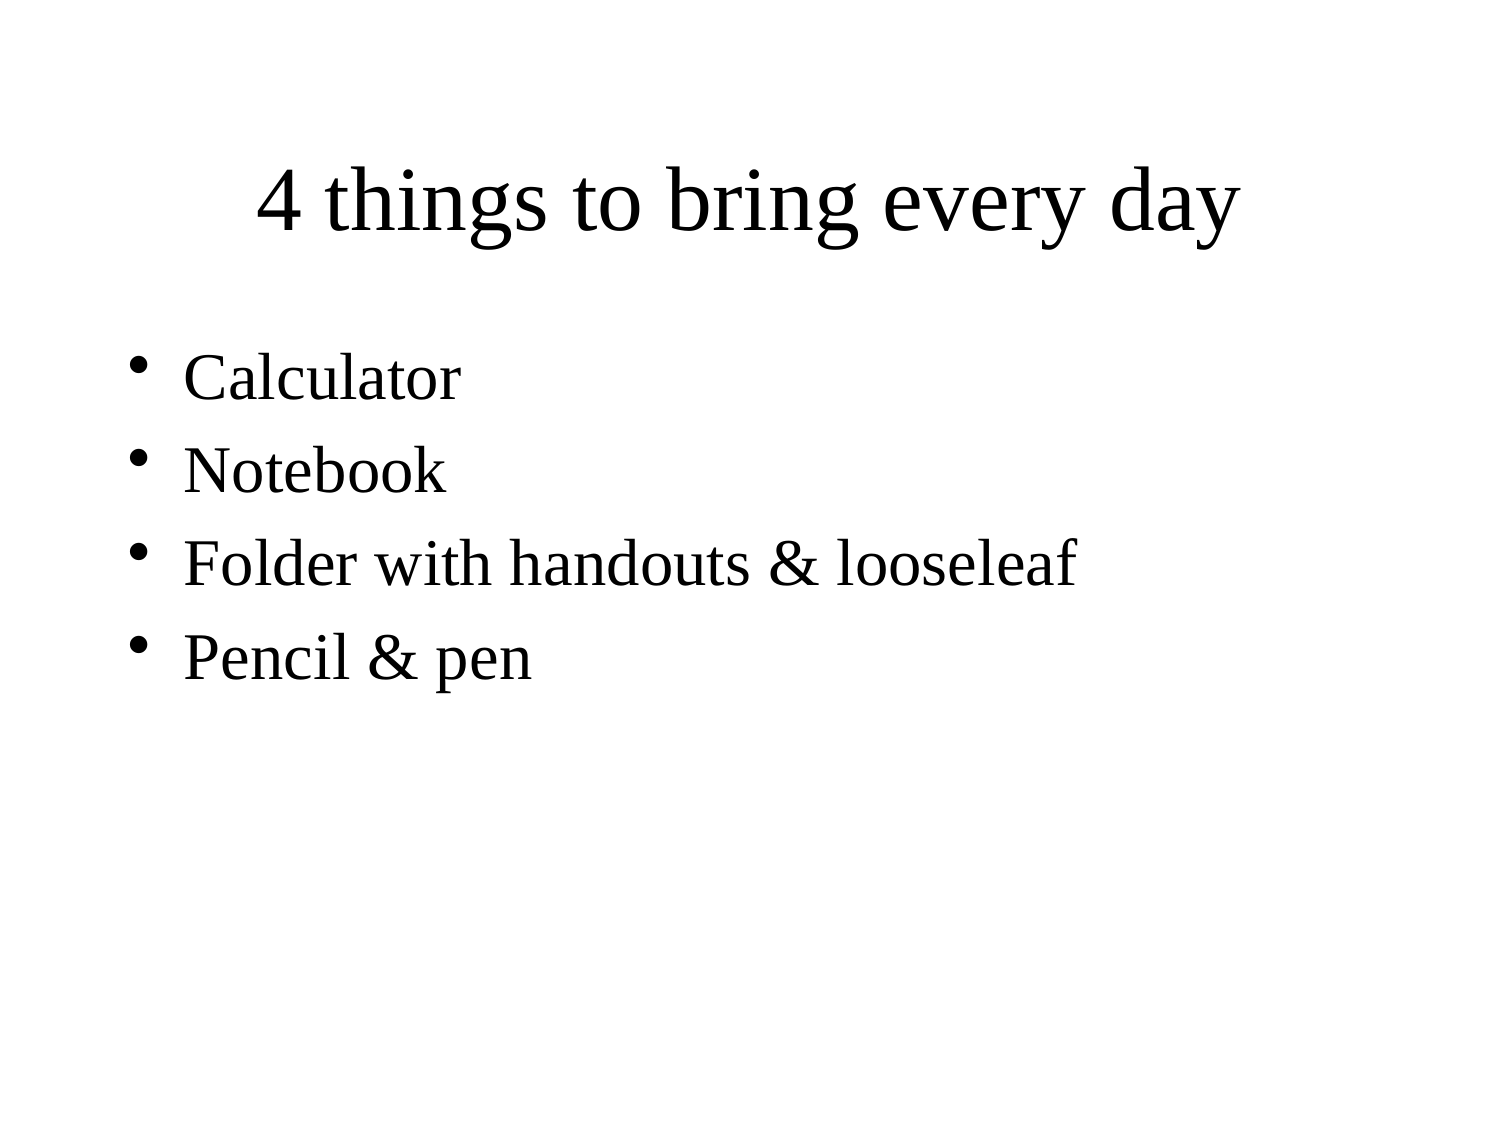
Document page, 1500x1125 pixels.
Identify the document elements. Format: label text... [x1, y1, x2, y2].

list Calculator Notebook Folder with handouts & looseleaf Pencil & pen [112, 324, 1388, 1001]
title 4 things to bring every day [112, 99, 1388, 288]
